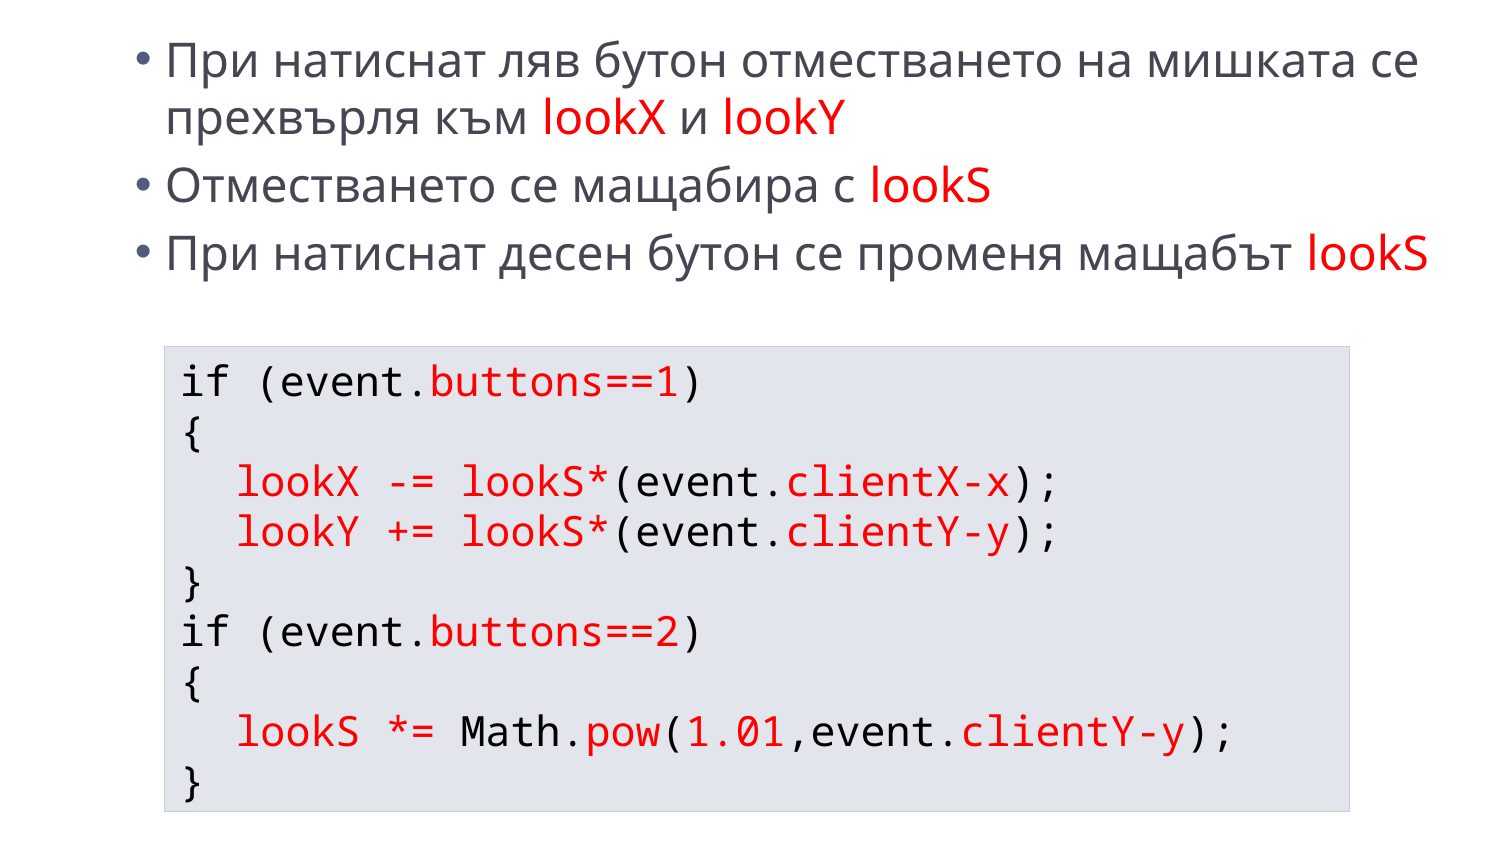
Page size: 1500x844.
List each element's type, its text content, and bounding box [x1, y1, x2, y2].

text_box if (event.buttons==1) { lookX -= lookS*(event.clientX-x); lookY += lookS*(event.clientY-y); } if (event.buttons==2) { lookS *= Math.pow(1.01,event.clientY-y); } [164, 346, 1350, 812]
list При натиснат ляв бутон отместването на мишката се прехвърля към lookX и lookY Отместването се мащабира с lookS При натиснат десен бутон се променя мащабът lookS [75, 21, 1475, 835]
